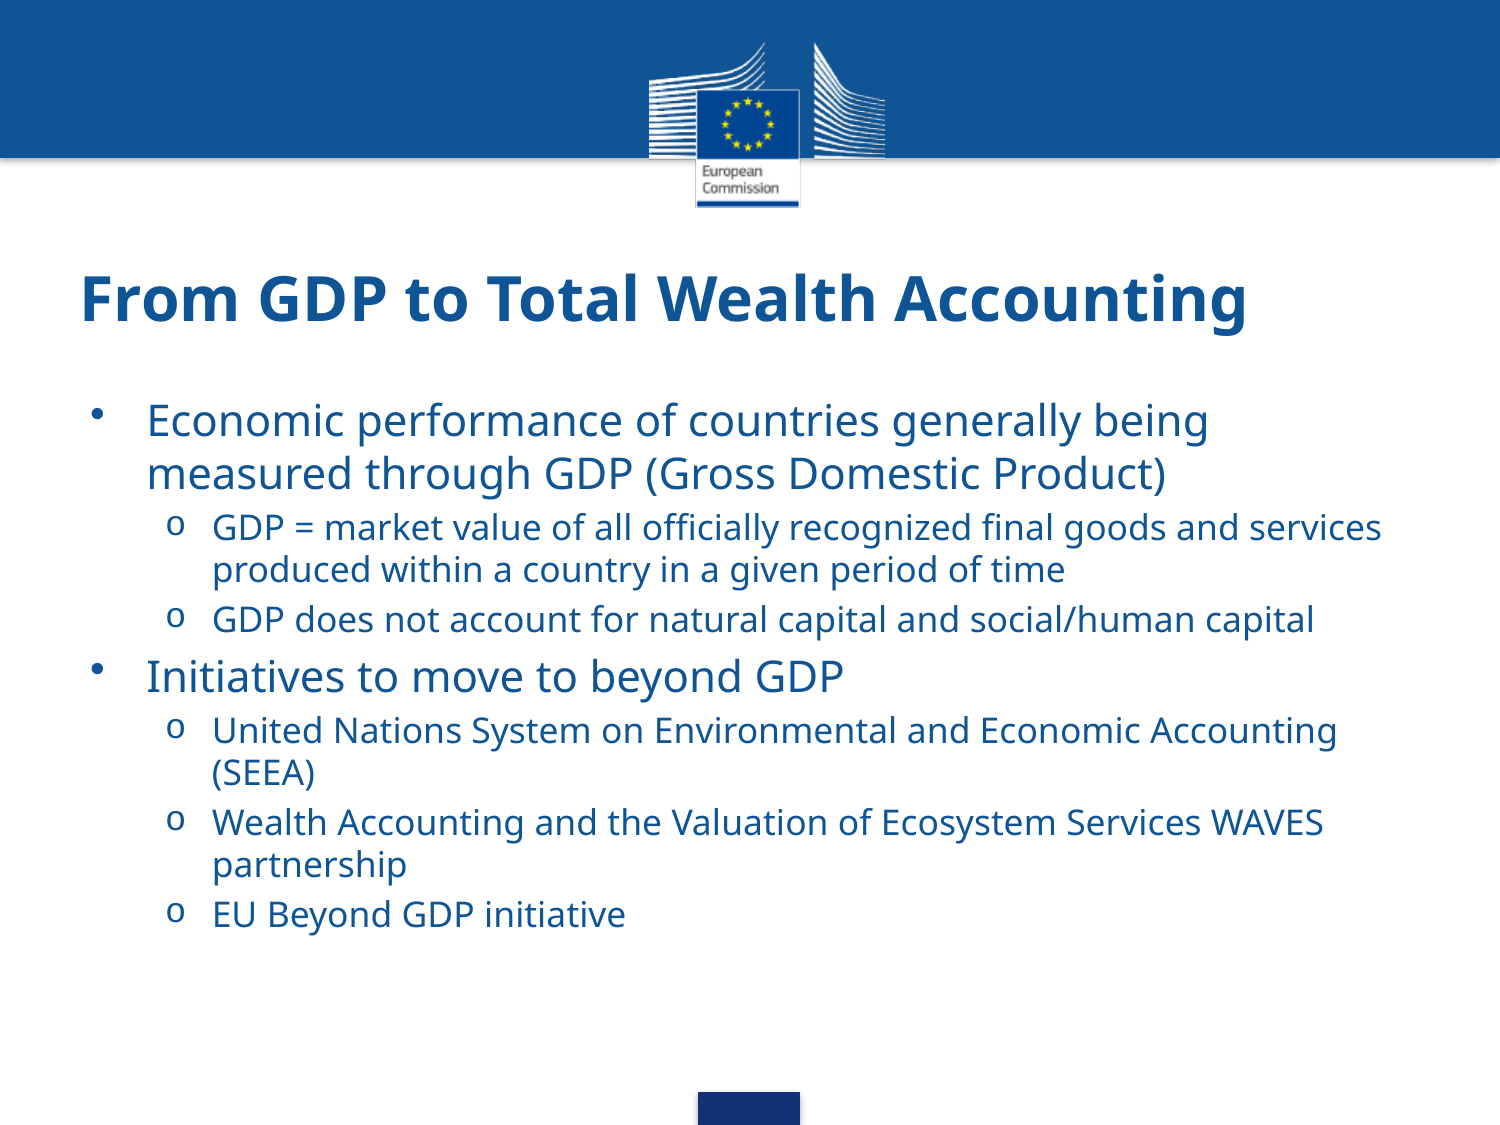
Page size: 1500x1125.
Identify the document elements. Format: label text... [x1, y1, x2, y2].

list Economic performance of countries generally being measured through GDP (Gross Domestic Product) GDP = market value of all officially recognized final goods and services produced within a country in a given period of time GDP does not account for natural capital and social/human capital Initiatives to move to beyond GDP United Nations System on Environmental and Economic Accounting (SEEA) Wealth Accounting and the Valuation of Ecosystem Services WAVES partnership EU Beyond GDP initiative [75, 385, 1425, 1059]
title From GDP to Total Wealth Accounting [64, 219, 1415, 374]
picture [649, 42, 885, 208]
